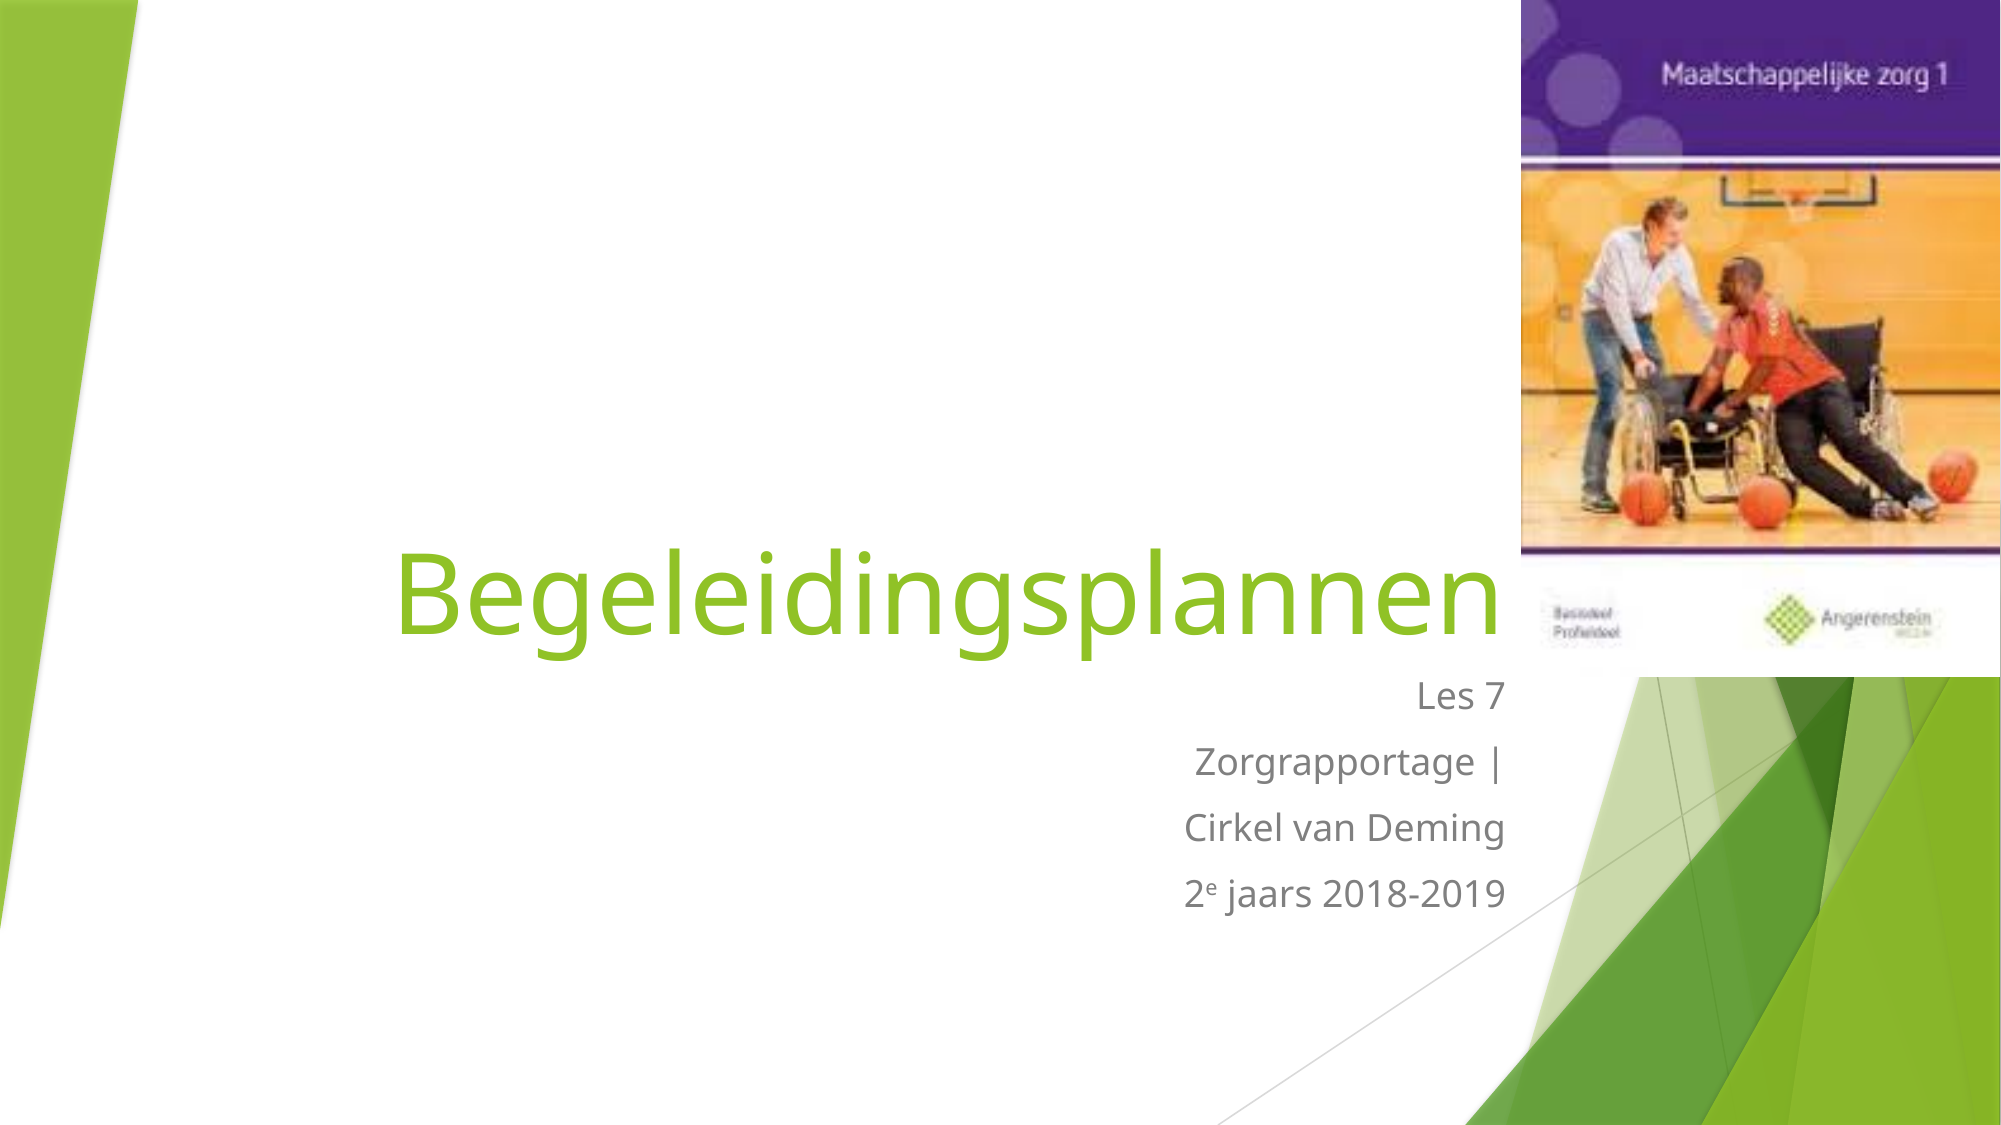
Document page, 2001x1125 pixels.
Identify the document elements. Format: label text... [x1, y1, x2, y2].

picture [1520, 0, 2000, 677]
subtitle Les 7 Zorgrapportage | Cirkel van Deming 2e jaars 2018-2019 [247, 664, 1522, 1023]
title Begeleidingsplannen [247, 394, 1515, 664]
